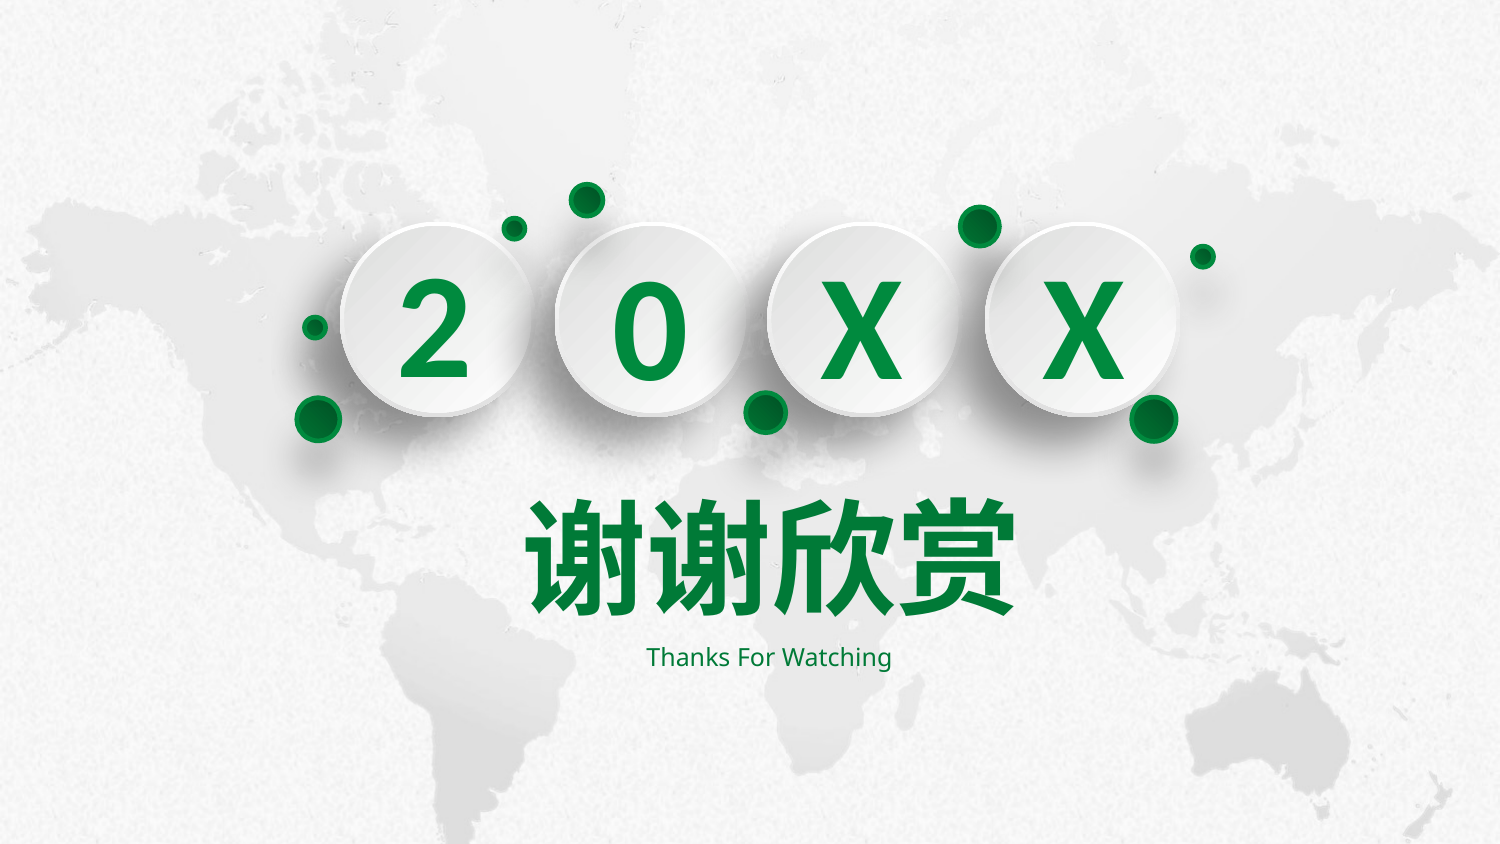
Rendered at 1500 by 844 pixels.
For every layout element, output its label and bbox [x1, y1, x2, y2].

picture [0, 0, 1500, 844]
text_box [984, 221, 1181, 420]
text_box [554, 221, 751, 421]
text_box [767, 221, 963, 419]
text_box [339, 220, 536, 418]
